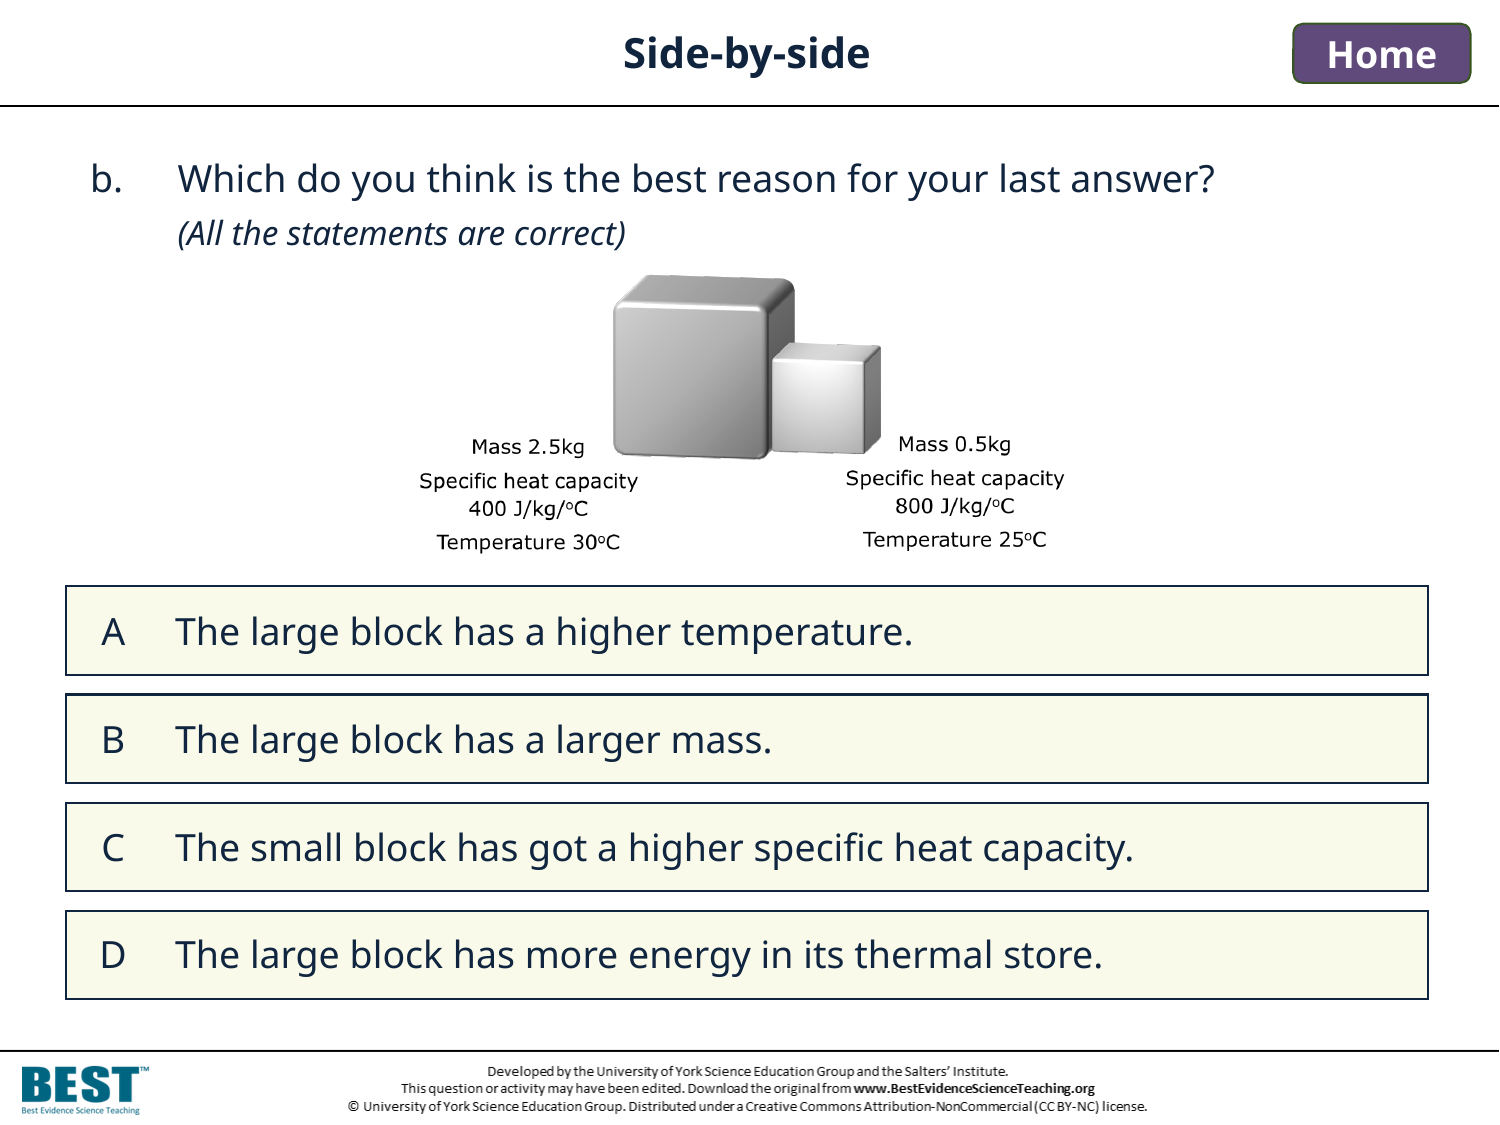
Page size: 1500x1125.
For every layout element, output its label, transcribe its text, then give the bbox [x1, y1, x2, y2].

text_box Side-by-side [23, 4, 1471, 99]
picture [0, 105, 1500, 1125]
text_box Home [1292, 22, 1472, 84]
